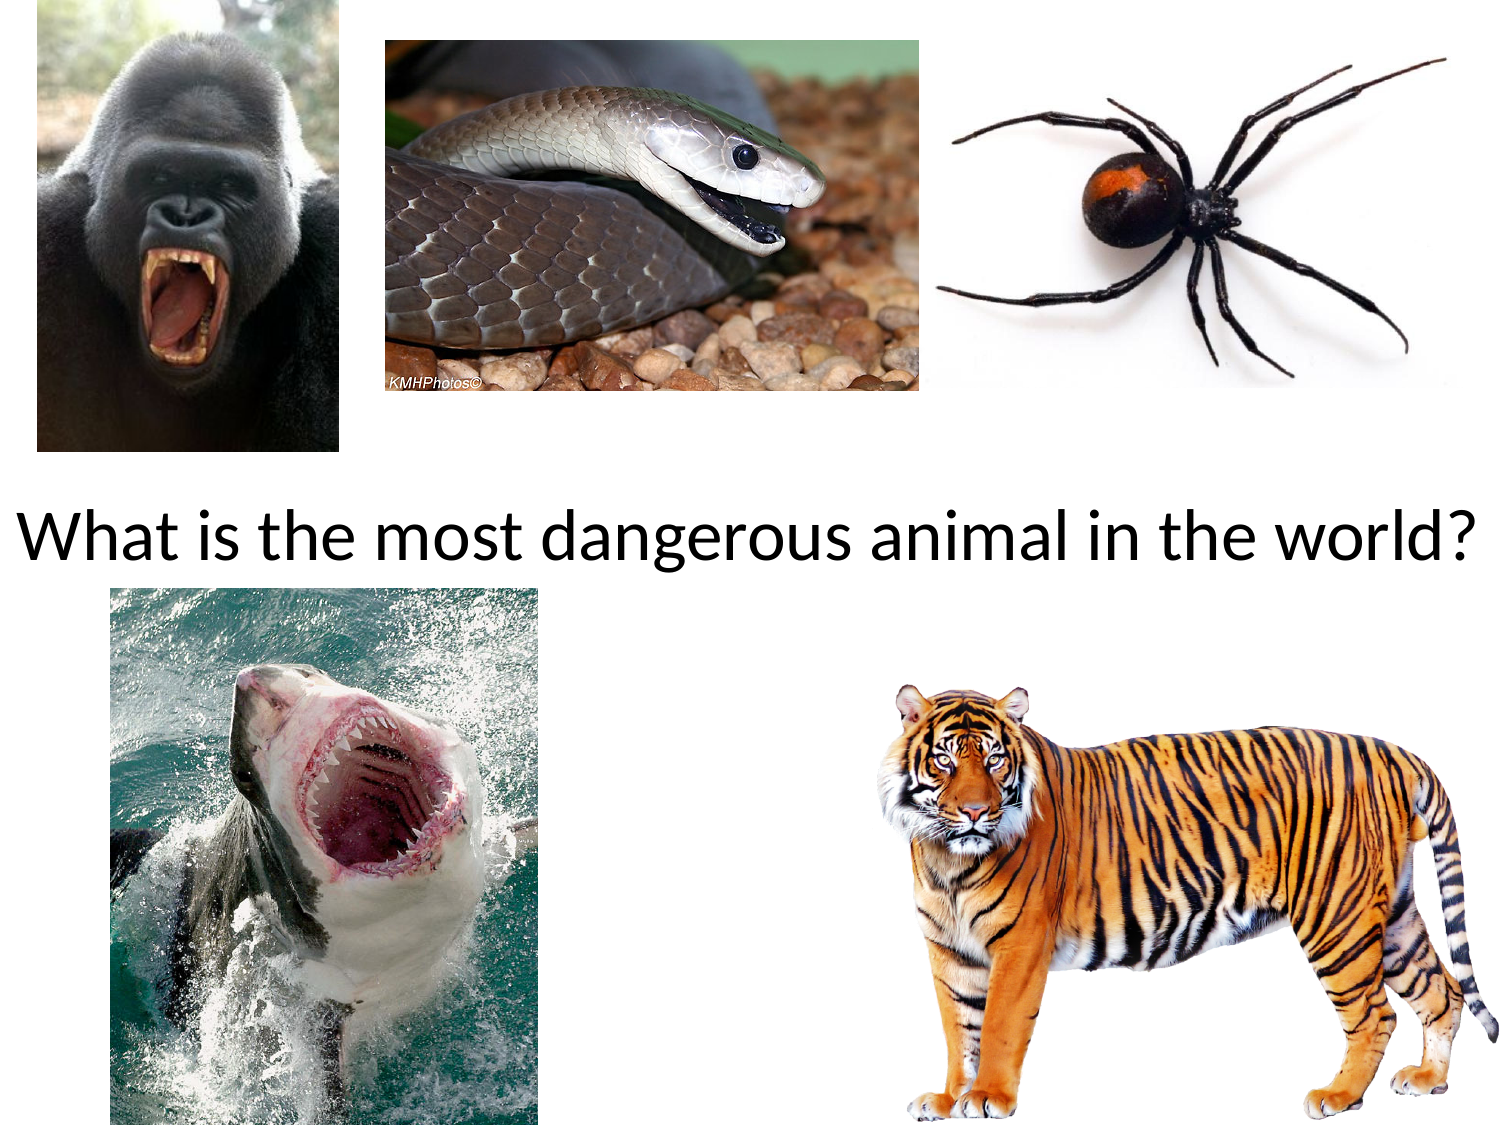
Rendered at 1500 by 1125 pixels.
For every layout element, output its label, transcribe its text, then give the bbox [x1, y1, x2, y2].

title What is the most dangerous animal in the world? [0, 437, 1499, 625]
picture [385, 40, 1463, 391]
picture [37, 0, 339, 452]
picture [109, 588, 538, 1125]
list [871, 674, 1500, 1125]
